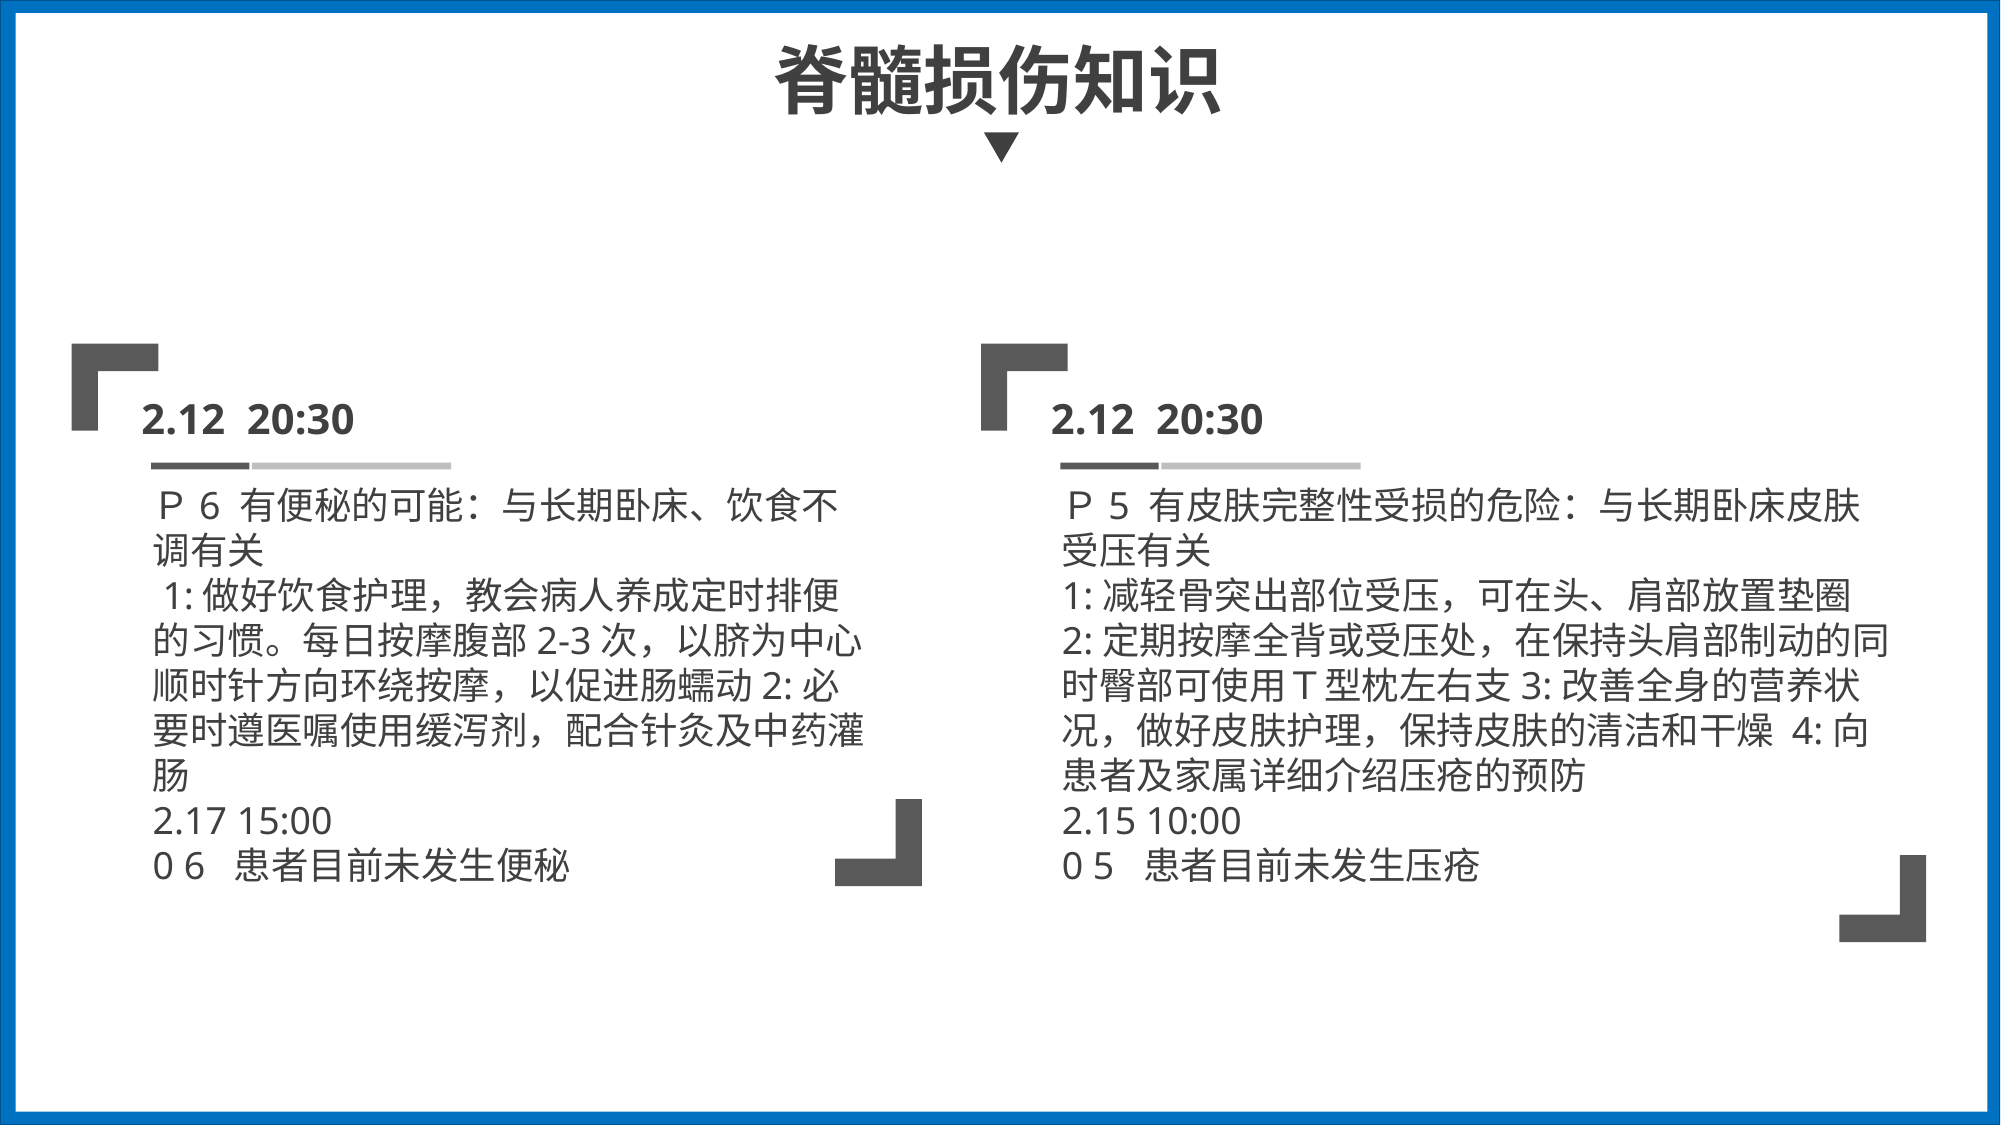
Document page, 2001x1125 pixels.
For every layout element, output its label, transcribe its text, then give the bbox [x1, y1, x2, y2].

text_box [1839, 855, 1927, 943]
text_box Ｐ6 有便秘的可能：与长期卧床、饮食不调有关 1:做好饮食护理，教会病人养成定时排便的习惯。每日按摩腹部2-3次，以脐为中心顺时针方向环绕按摩，以促进肠蠕动2:必要时遵医嘱使用缓泻剂，配合针灸及中药灌肠 2.17 15:00 0 6 患者目前未发生便秘 [141, 476, 881, 938]
text_box [1059, 462, 1160, 470]
text_box [150, 462, 250, 470]
text_box [1160, 462, 1362, 470]
text_box [981, 343, 1068, 431]
text_box [71, 343, 159, 431]
text_box Ｐ5 有皮肤完整性受损的危险：与长期卧床皮肤受压有关 1:减轻骨突出部位受压，可在头、肩部放置垫圈 2:定期按摩全背或受压处，在保持头肩部制动的同时臀部可使用Ｔ型枕左右支3:改善全身的营养状况，做好皮肤护理，保持皮肤的清洁和干燥 4:向患者及家属详细介绍压疮的预防 2.15 10:00 0 5 患者目前未发生压疮 [1050, 476, 1910, 938]
text_box 2.12 20:30 [130, 387, 367, 449]
text_box [881, 799, 922, 887]
text_box [251, 462, 452, 470]
text_box 2.12 20:30 [1039, 387, 1276, 449]
